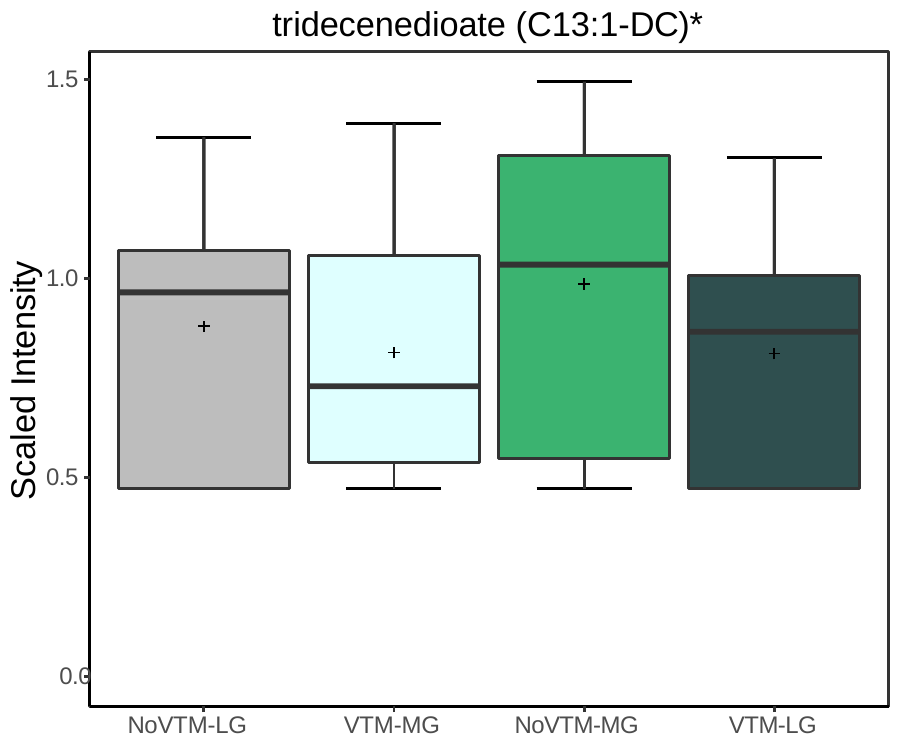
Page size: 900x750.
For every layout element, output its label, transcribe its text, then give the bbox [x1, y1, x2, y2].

text_box VTM-LG [726, 720, 822, 738]
text_box 0.5 [45, 459, 78, 491]
footer 0.0 [57, 661, 95, 750]
text_box tridecenedioate (C13:1-DC)* [270, 0, 708, 44]
text_box NoVTM-MG [512, 720, 643, 738]
slide_number NoVTM-LG [125, 720, 257, 750]
text_box 1.5 [44, 61, 78, 93]
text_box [83, 50, 891, 713]
text_box VTM-MG [341, 720, 463, 738]
text_box Scaled Intensity [1, 256, 45, 503]
text_box 1.0 [45, 260, 78, 292]
